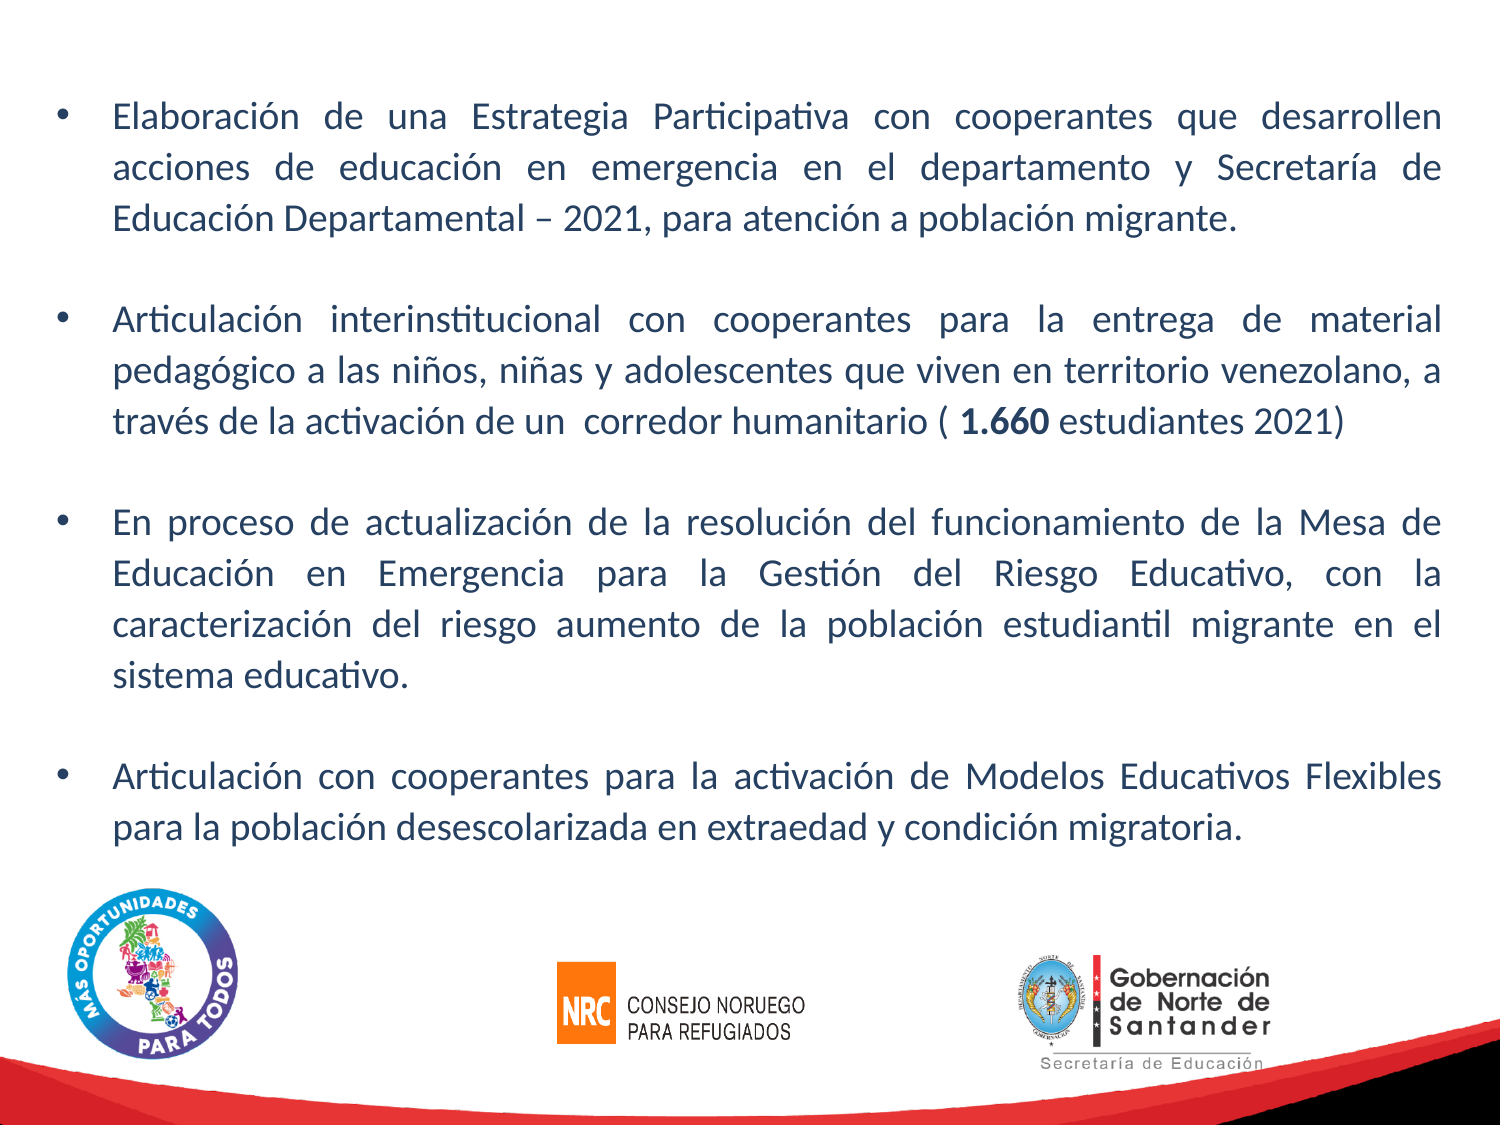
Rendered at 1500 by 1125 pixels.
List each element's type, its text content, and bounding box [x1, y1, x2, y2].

picture [0, 875, 1500, 1125]
text_box Elaboración de una Estrategia Participativa con cooperantes que desarrollen acciones de educación en emergencia en el departamento y Secretaría de Educación Departamental – 2021, para atención a población migrante. Articulación interinstitucional con cooperantes para la entrega de material pedagógico a las niños, niñas y adolescentes que viven en territorio venezolano, a través de la activación de un corredor humanitario ( 1.660 estudiantes 2021) En proceso de actualización de la resolución del funcionamiento de la Mesa de Educación en Emergencia para la Gestión del Riesgo Educativo, con la caracterización del riesgo aumento de la población estudiantil migrante en el sistema educativo. Articulación con cooperantes para la activación de Modelos Educativos Flexibles para la población desescolarizada en extraedad y condición migratoria. [41, 79, 1459, 874]
